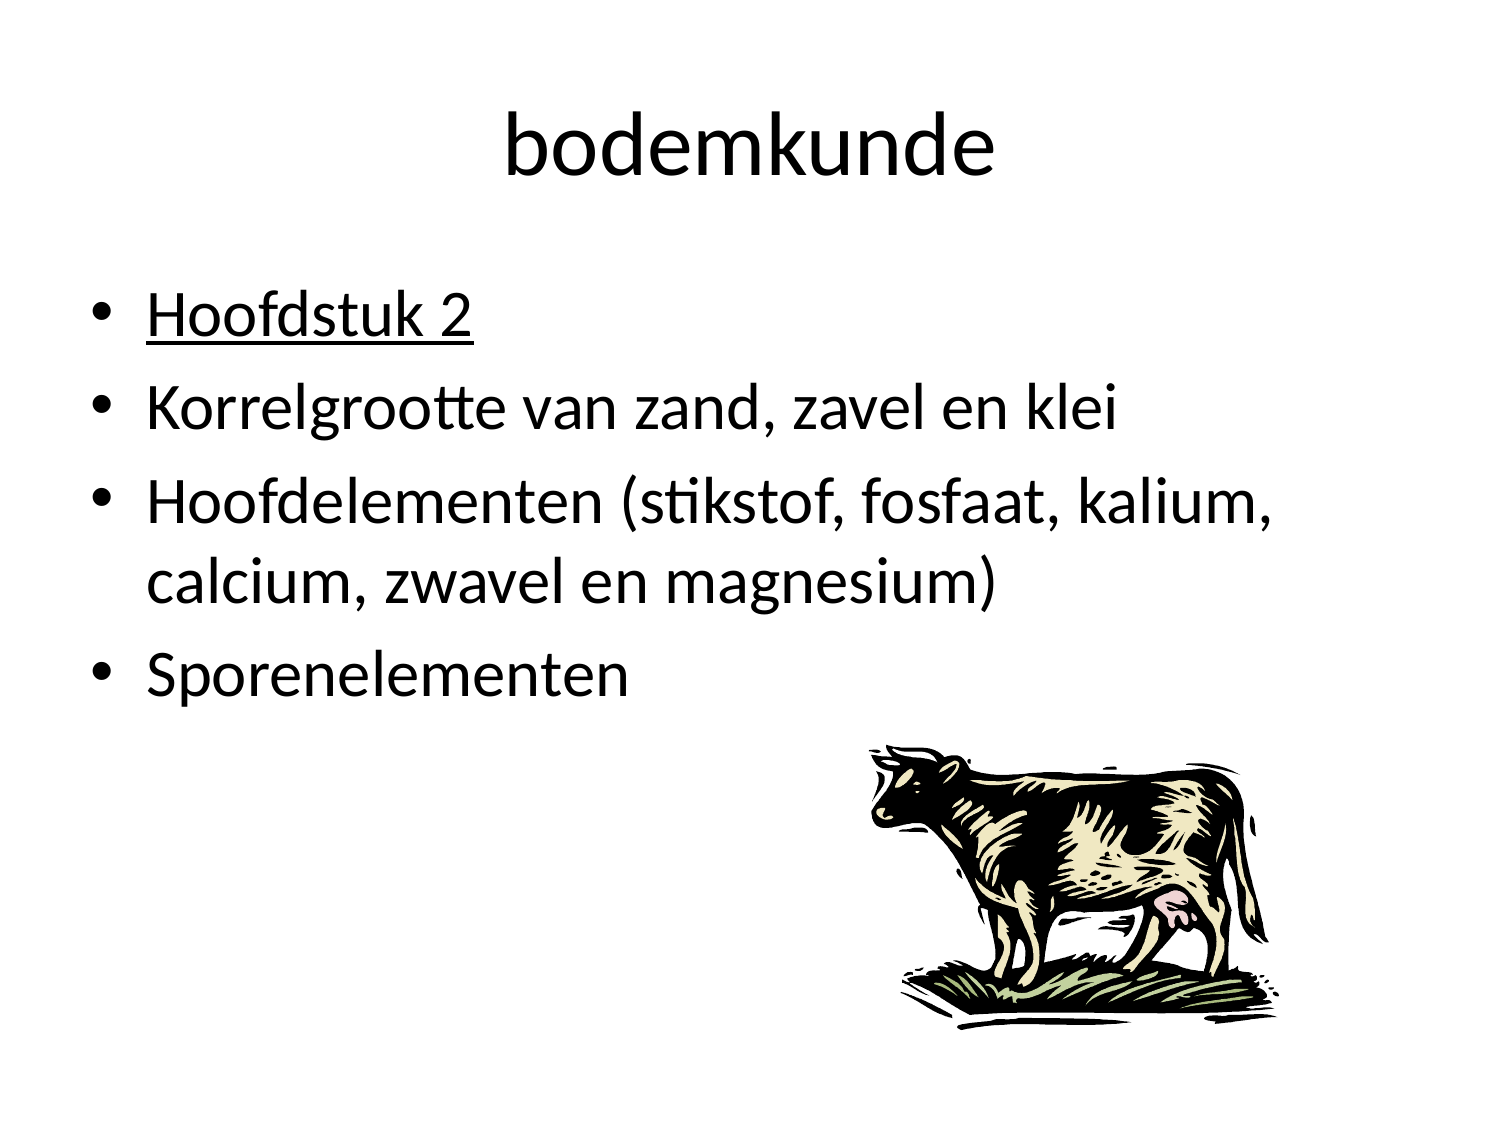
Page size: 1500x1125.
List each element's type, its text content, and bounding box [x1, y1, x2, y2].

list Hoofdstuk 2 Korrelgrootte van zand, zavel en klei Hoofdelementen (stikstof, fosfaat, kalium, calcium, zwavel en magnesium) Sporenelementen [75, 262, 1425, 1005]
title bodemkunde [75, 45, 1425, 233]
picture [867, 739, 1284, 1036]
